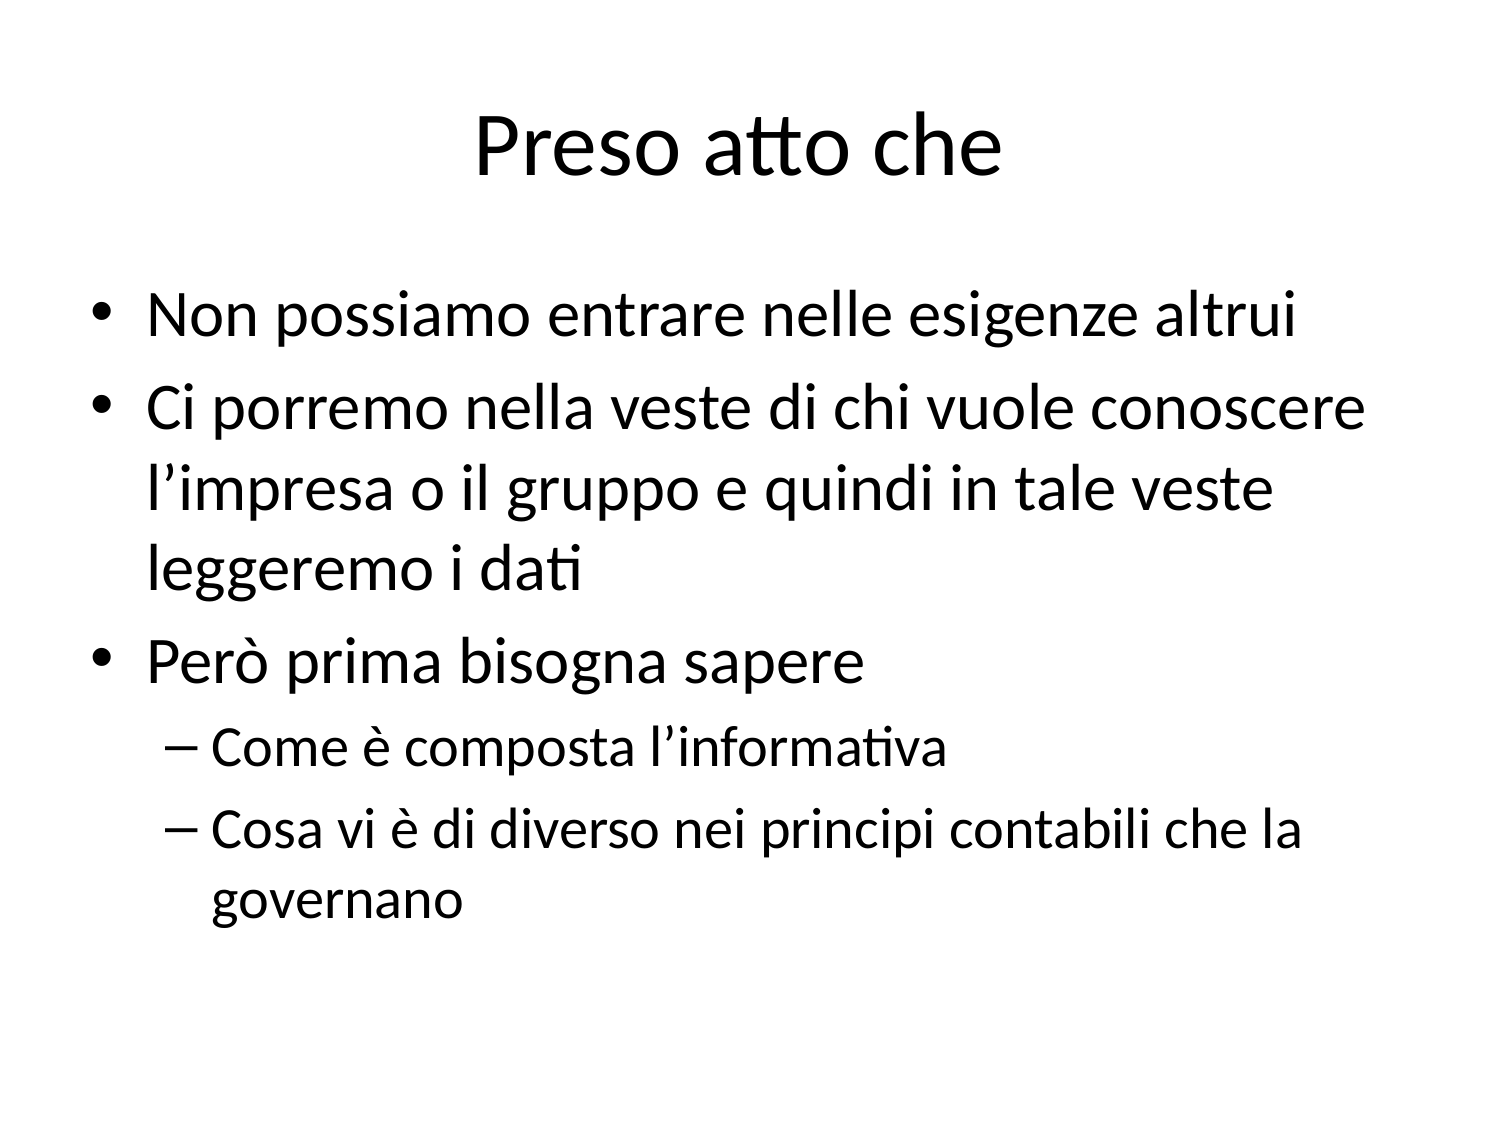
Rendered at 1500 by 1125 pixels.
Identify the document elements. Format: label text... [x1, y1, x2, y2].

list Non possiamo entrare nelle esigenze altrui Ci porremo nella veste di chi vuole conoscere l’impresa o il gruppo e quindi in tale veste leggeremo i dati Però prima bisogna sapere Come è composta l’informativa Cosa vi è di diverso nei principi contabili che la governano [75, 262, 1425, 1005]
title Preso atto che [75, 45, 1425, 233]
